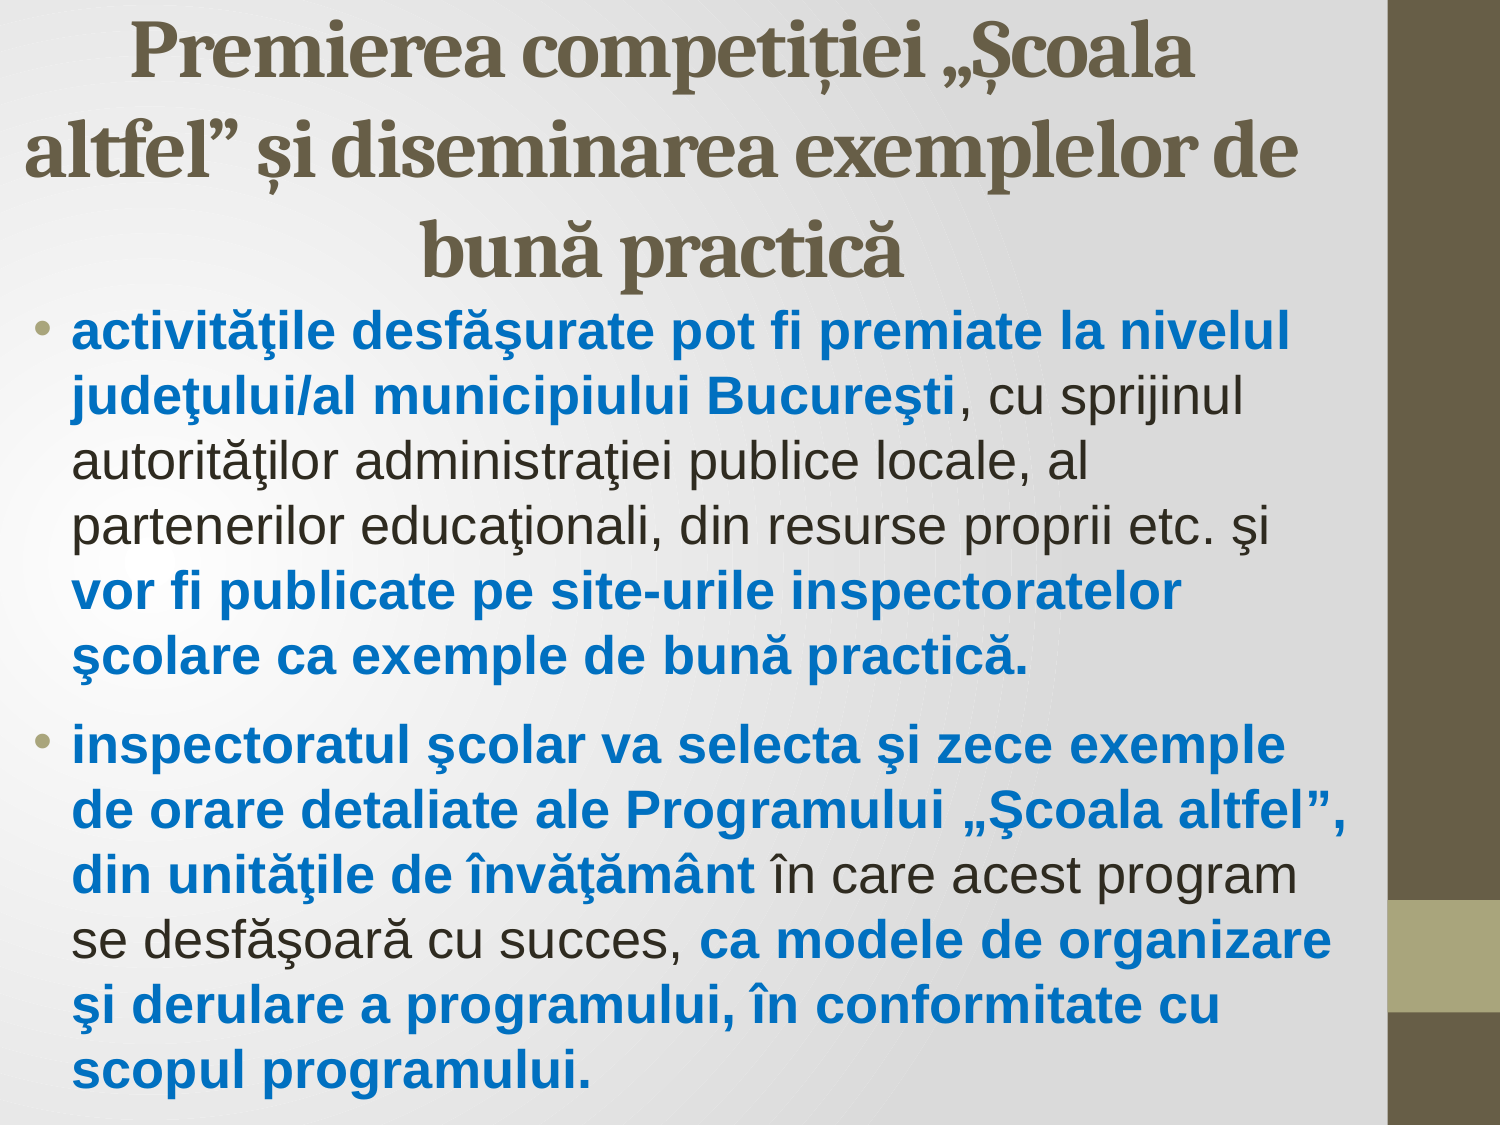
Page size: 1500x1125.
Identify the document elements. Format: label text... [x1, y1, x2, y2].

list activităţile desfăşurate pot fi premiate la nivelul judeţului/al municipiului Bucureşti, cu sprijinul autorităţilor administraţiei publice locale, al partenerilor educaţionali, din resurse proprii etc. şi vor fi publicate pe site-urile inspectoratelor şcolare ca exemple de bună practică. inspectoratul şcolar va selecta şi zece exemple de orare detaliate ale Programului „Şcoala altfel”, din unităţile de învăţământ în care acest program se desfăşoară cu succes, ca modele de organizare şi derulare a programului, în conformitate cu scopul programului. [0, 287, 1363, 1125]
title Premierea competiției „Şcoala altfel” și diseminarea exemplelor de bună practică [0, 50, 1325, 238]
